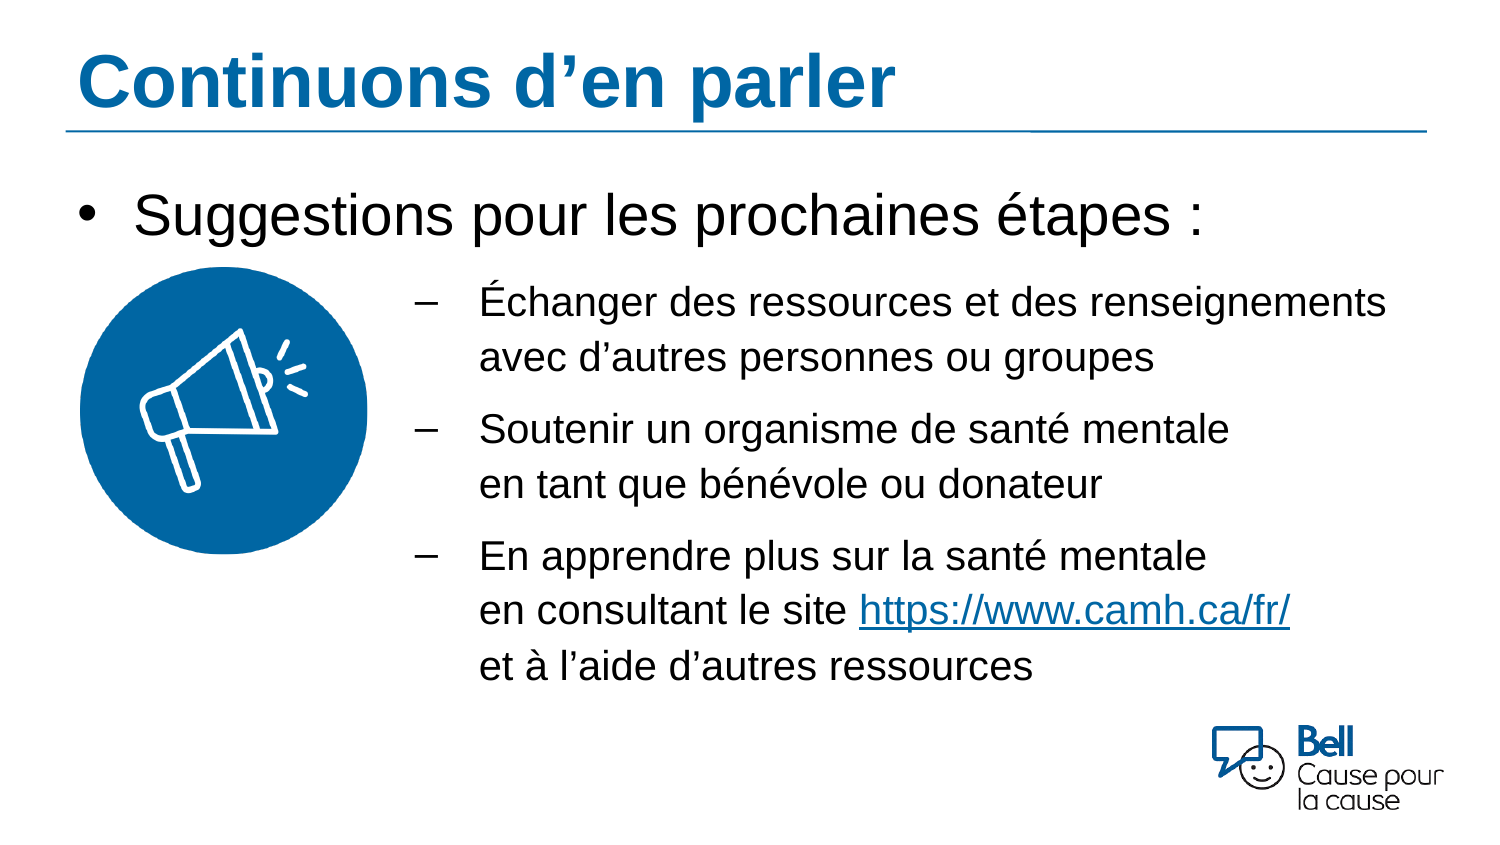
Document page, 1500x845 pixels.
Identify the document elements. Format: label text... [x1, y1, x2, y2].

picture [78, 265, 370, 557]
title Continuons d’en parler [62, 15, 1433, 123]
list Suggestions pour les prochaines étapes : Échanger des ressources et des renseignements avec d’autres personnes ou groupes Soutenir un organisme de santé mentale en tant que bénévole ou donateur En apprendre plus sur la santé mentale en consultant le site https://www.camh.ca/fr/ et à l’aide d’autres ressources [62, 164, 1433, 729]
picture [1212, 725, 1444, 810]
